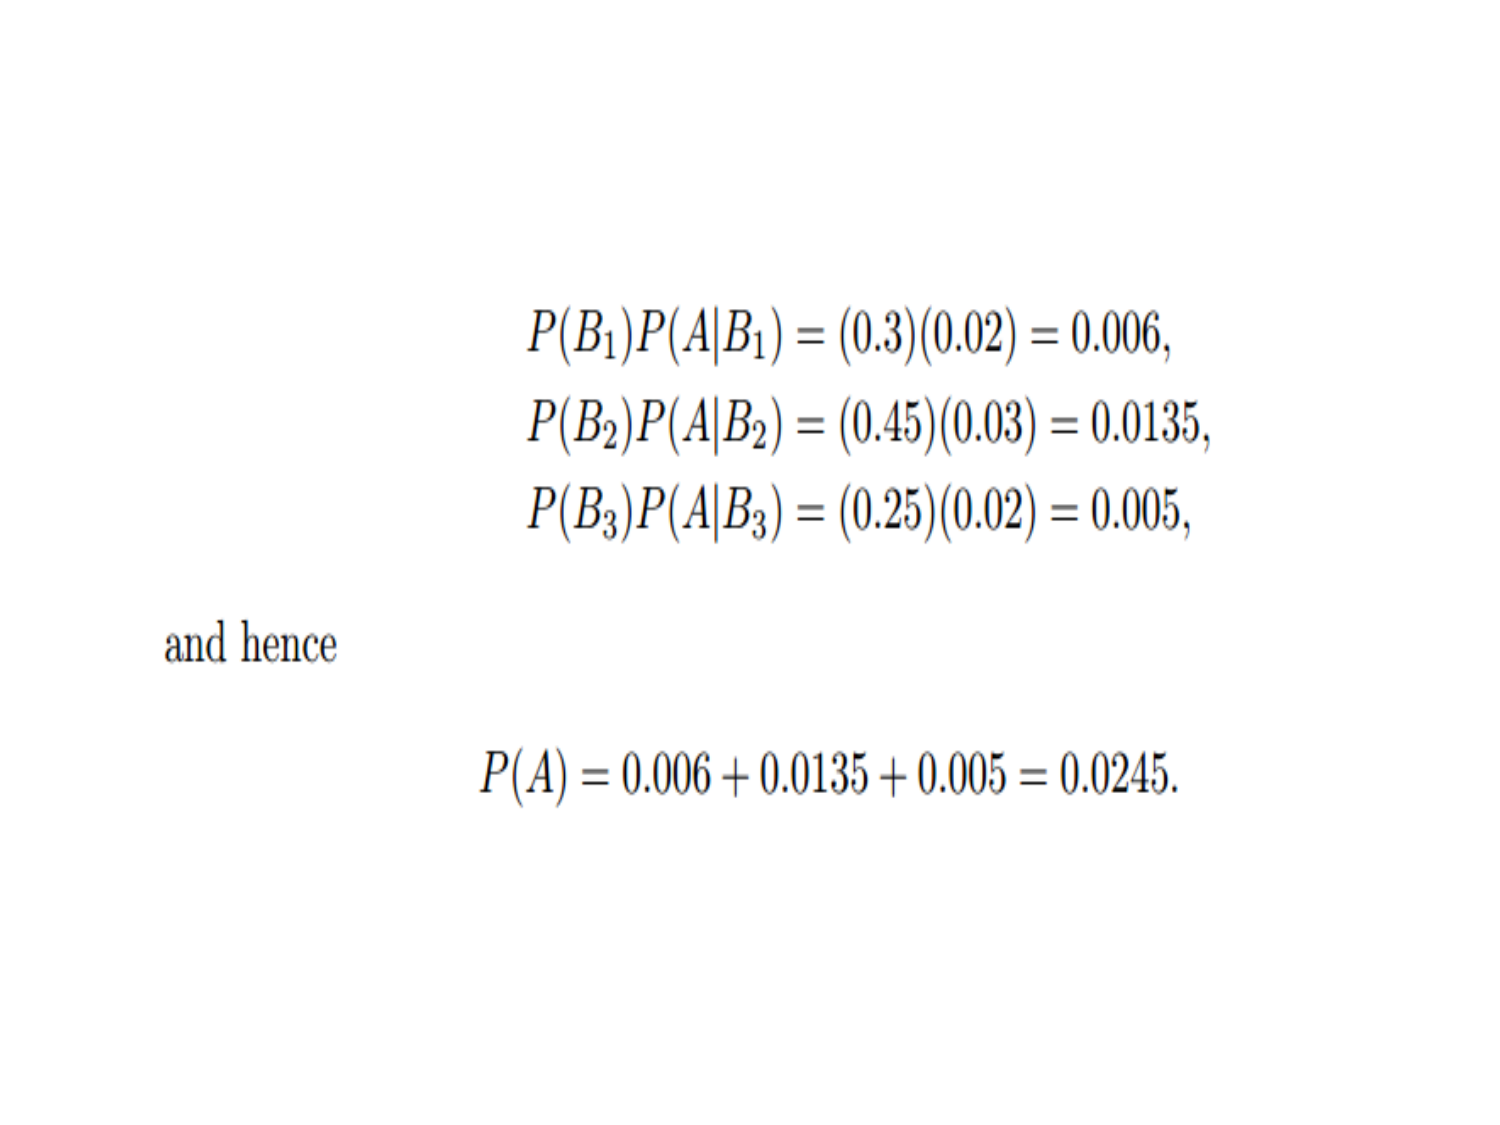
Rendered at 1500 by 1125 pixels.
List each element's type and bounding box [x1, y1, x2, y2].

list [62, 262, 1401, 876]
